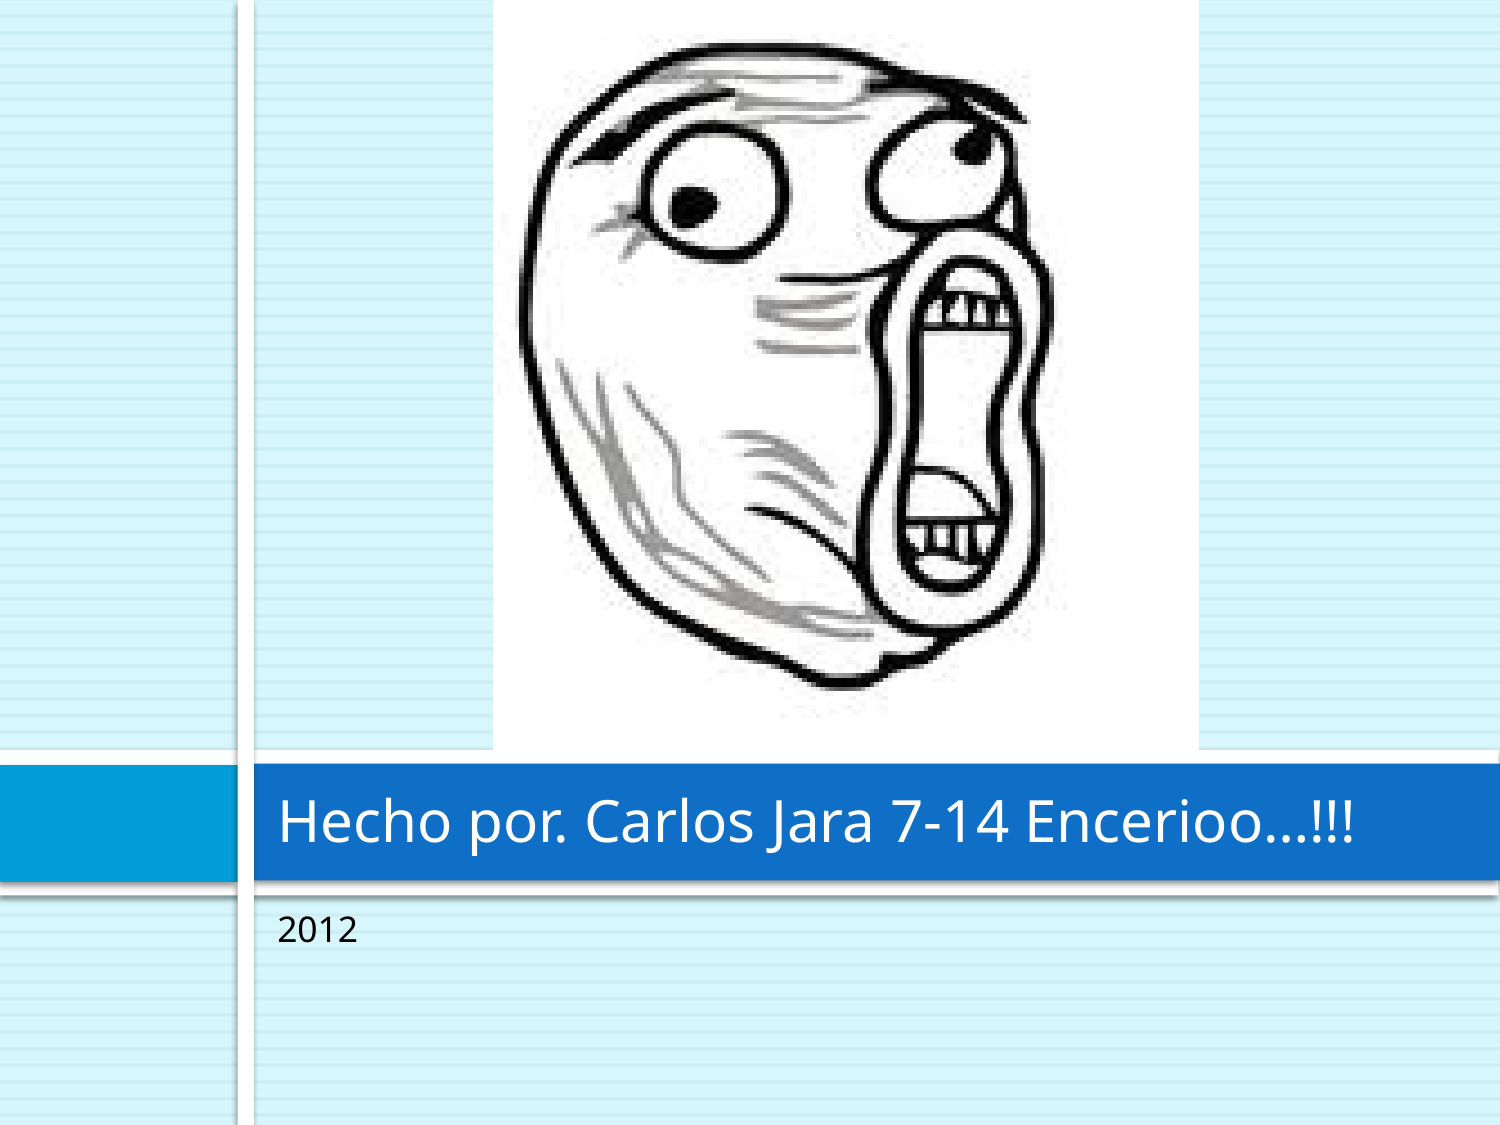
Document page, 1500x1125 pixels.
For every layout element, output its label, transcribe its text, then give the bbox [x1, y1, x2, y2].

list 2012 [262, 900, 1463, 1013]
title Hecho por. Carlos Jara 7-14 Encerioo…!!! [262, 762, 1463, 875]
picture [489, 0, 1200, 752]
